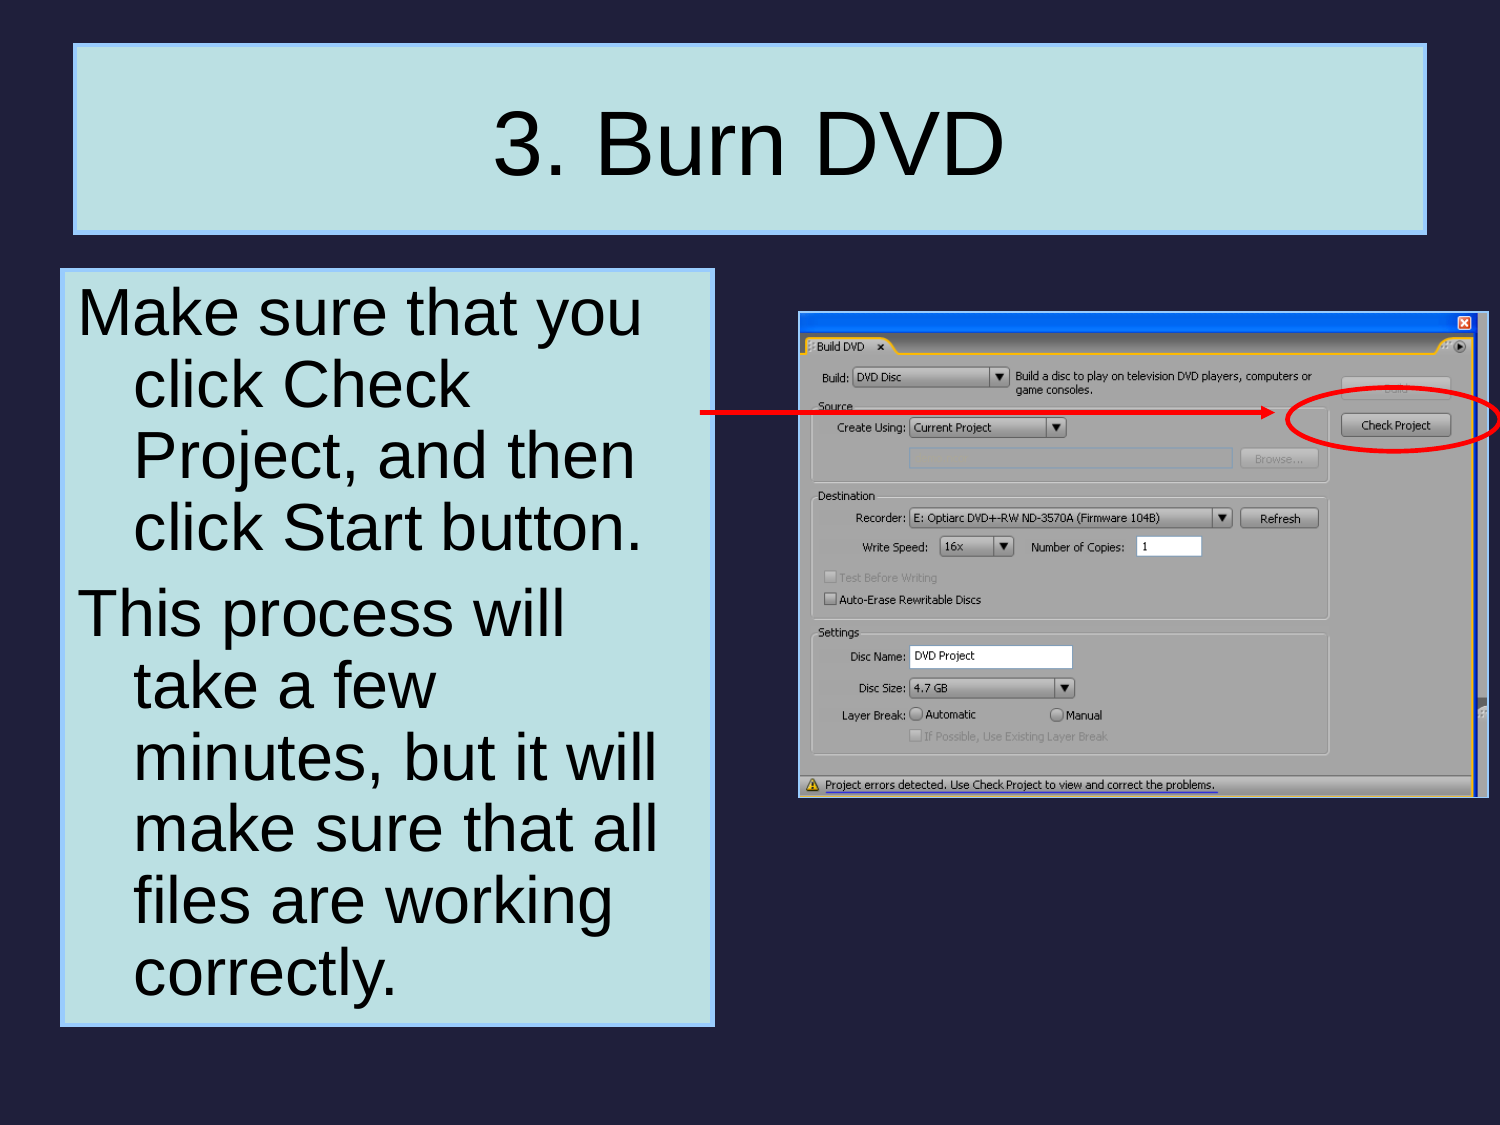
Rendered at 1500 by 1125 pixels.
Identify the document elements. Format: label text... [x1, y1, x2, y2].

list Make sure that you click Check Project, and then click Start button. This process will take a few minutes, but it will make sure that all files are working correctly. [62, 269, 713, 1026]
picture [799, 312, 1488, 798]
text_box [1491, 406, 1500, 433]
title 3. Burn DVD [74, 44, 1426, 233]
